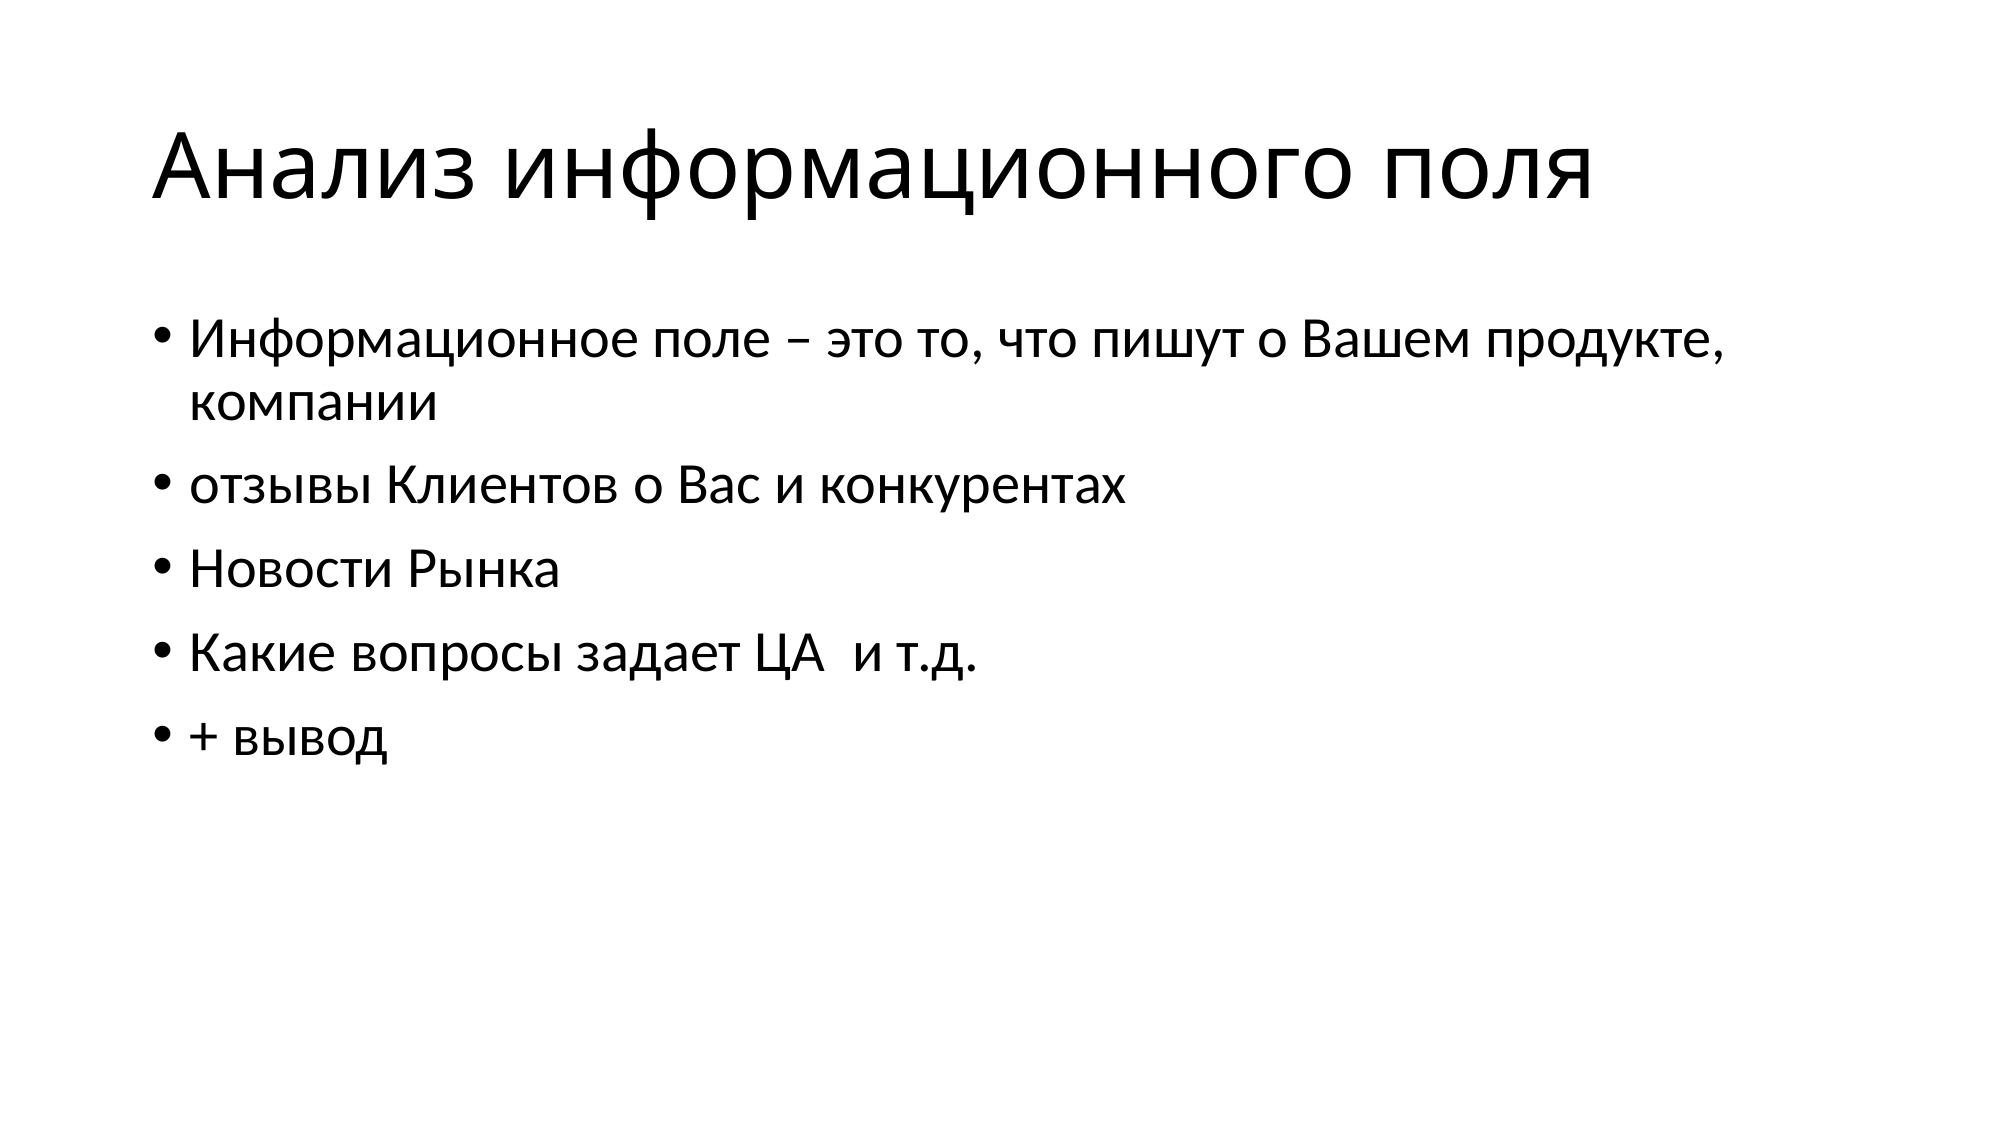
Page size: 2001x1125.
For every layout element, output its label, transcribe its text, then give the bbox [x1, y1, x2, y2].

title Анализ информационного поля [137, 59, 1863, 278]
list Информационное поле – это то, что пишут о Вашем продукте, компании отзывы Клиентов о Вас и конкурентах Новости Рынка Какие вопросы задает ЦА и т.д. + вывод [137, 299, 1863, 1014]
